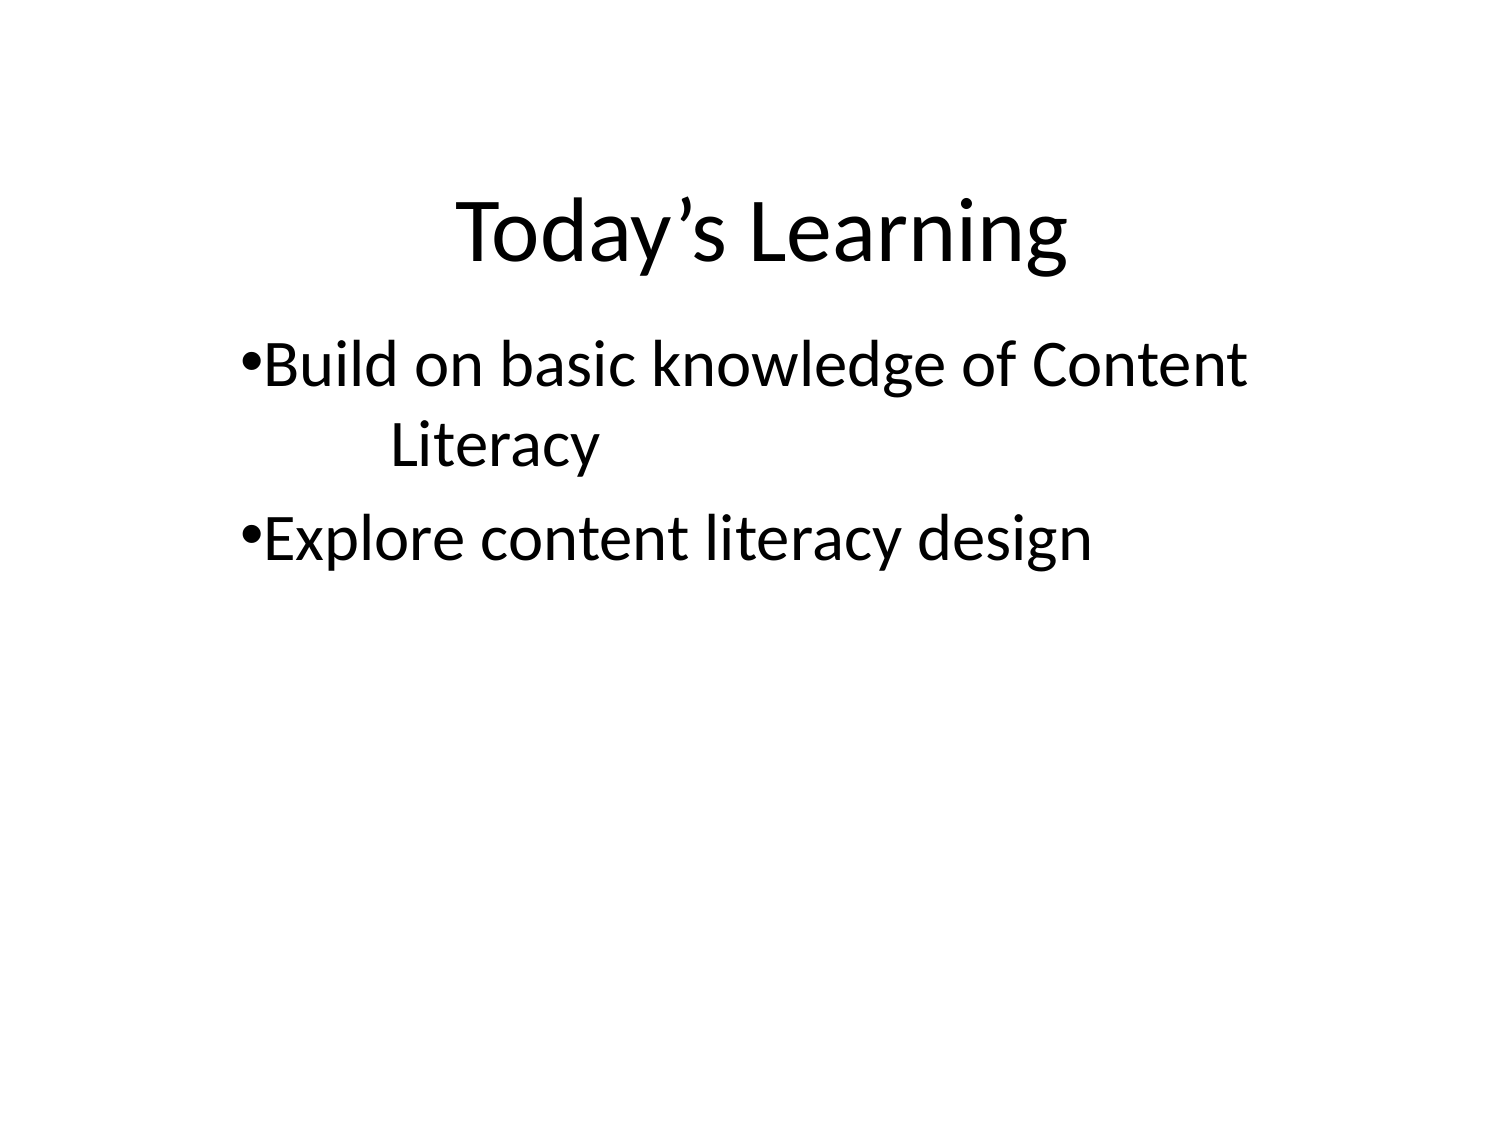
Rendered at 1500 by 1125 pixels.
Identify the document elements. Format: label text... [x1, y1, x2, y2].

title Today’s Learning [125, 125, 1400, 325]
subtitle Build on basic knowledge of Content Literacy Explore content literacy design [225, 312, 1275, 925]
